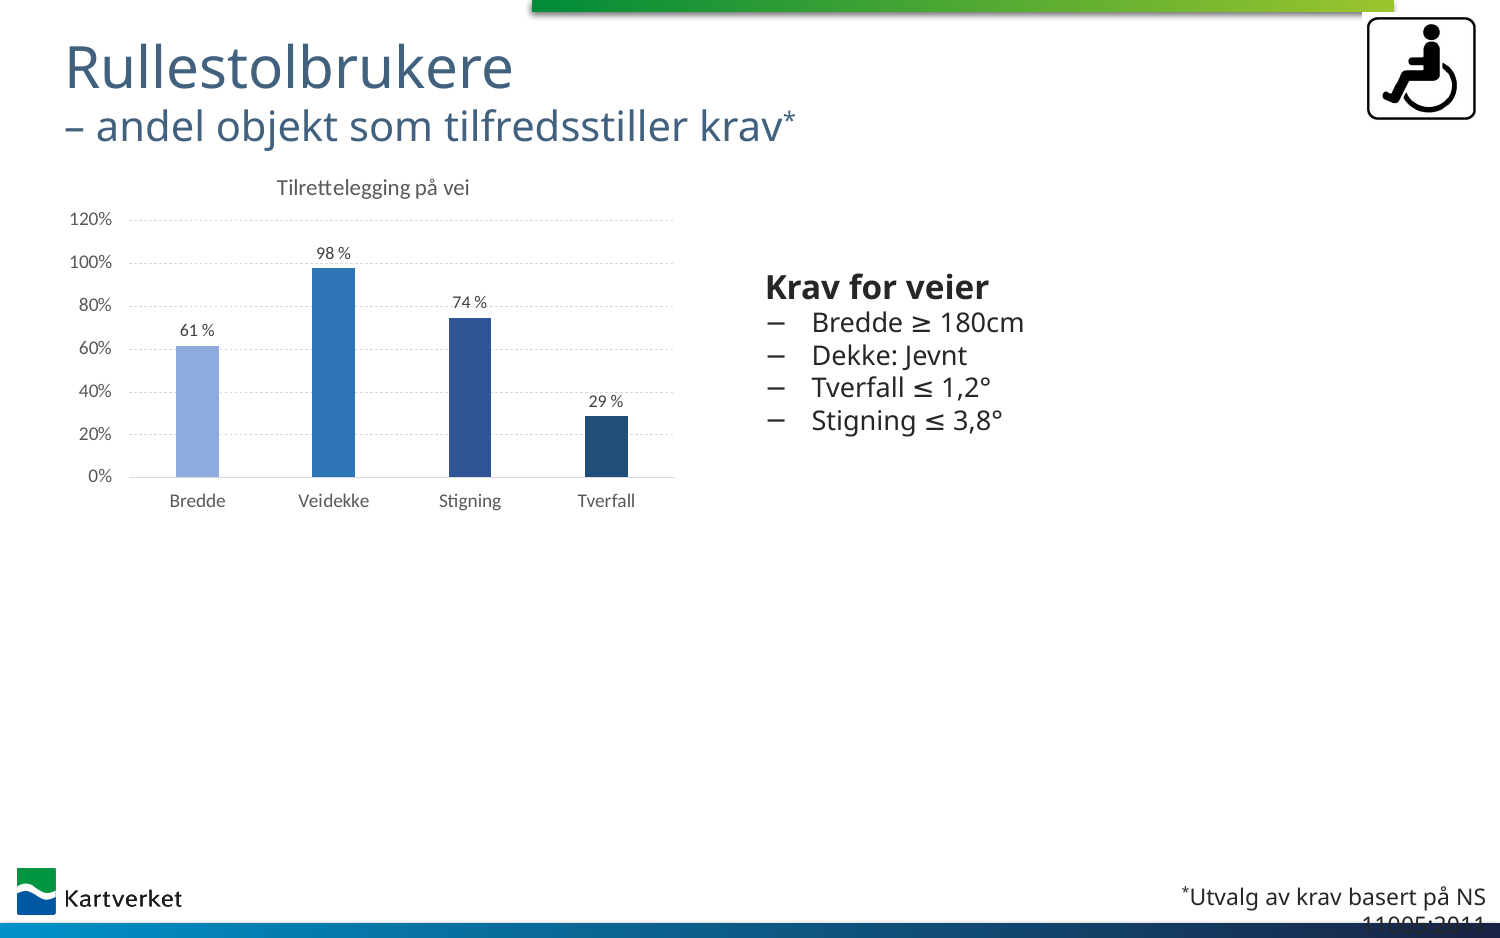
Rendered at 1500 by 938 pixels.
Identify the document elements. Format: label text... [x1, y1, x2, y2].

text_box Krav for veier Bredde ≥ 180cm Dekke: Jevnt Tverfall ≤ 1,2° Stigning ≤ 3,8° [750, 258, 1234, 444]
picture [1362, 12, 1481, 126]
text_box Rullestolbrukere – andel objekt som tilfredsstiller krav* [49, 25, 1431, 158]
text_box *Utvalg av krav basert på NS 11005:2011 [1068, 873, 1500, 938]
picture [62, 166, 685, 519]
